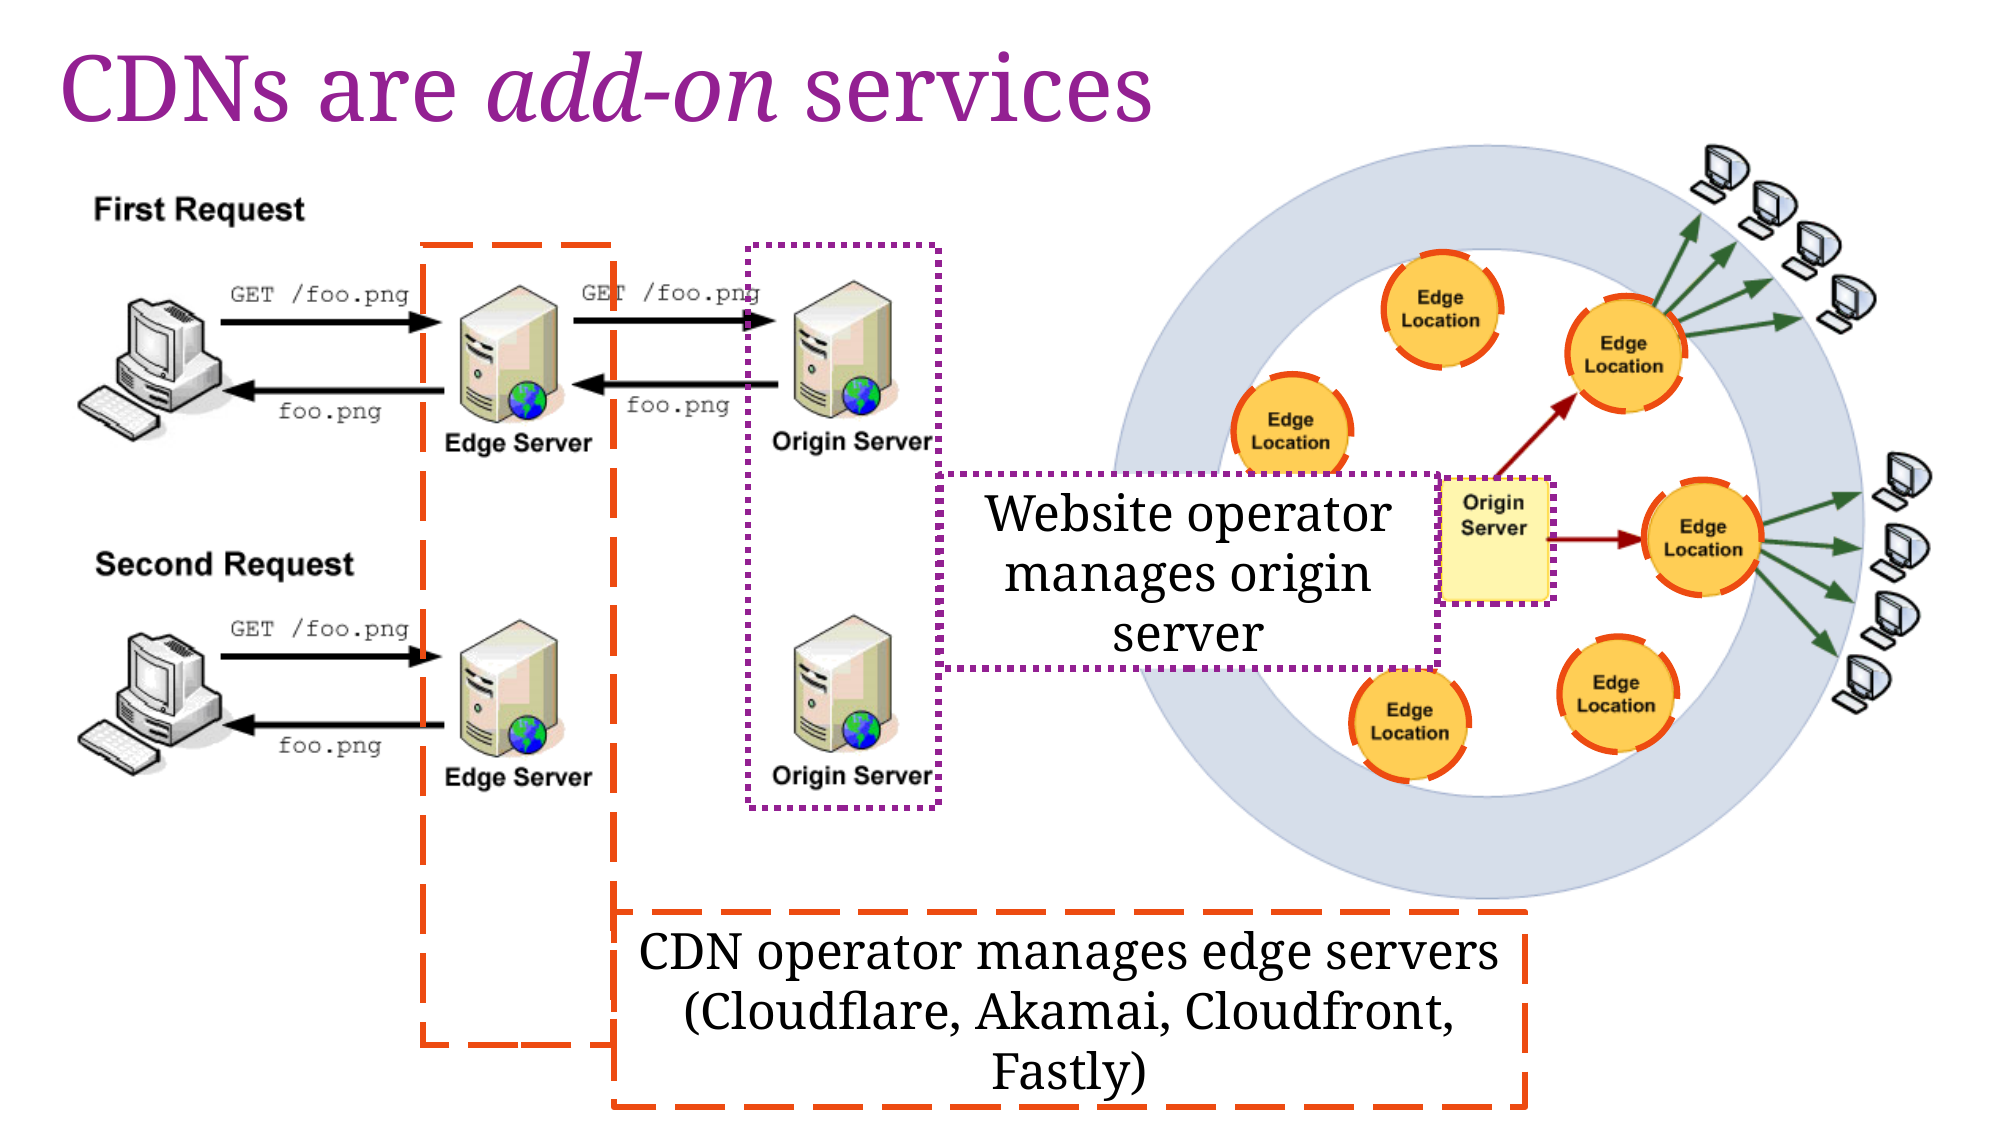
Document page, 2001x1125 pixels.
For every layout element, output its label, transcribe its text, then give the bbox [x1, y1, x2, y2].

text_box [422, 805, 615, 1046]
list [43, 179, 988, 805]
text_box CDN operator manages edge servers (Cloudflare, Akamai, Cloudfront, Fastly) [613, 912, 1526, 1107]
text_box Website operator manages origin server [988, 473, 1110, 669]
title CDNs are add-on services [43, 25, 1953, 158]
text_box [747, 805, 939, 809]
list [1110, 131, 1950, 949]
